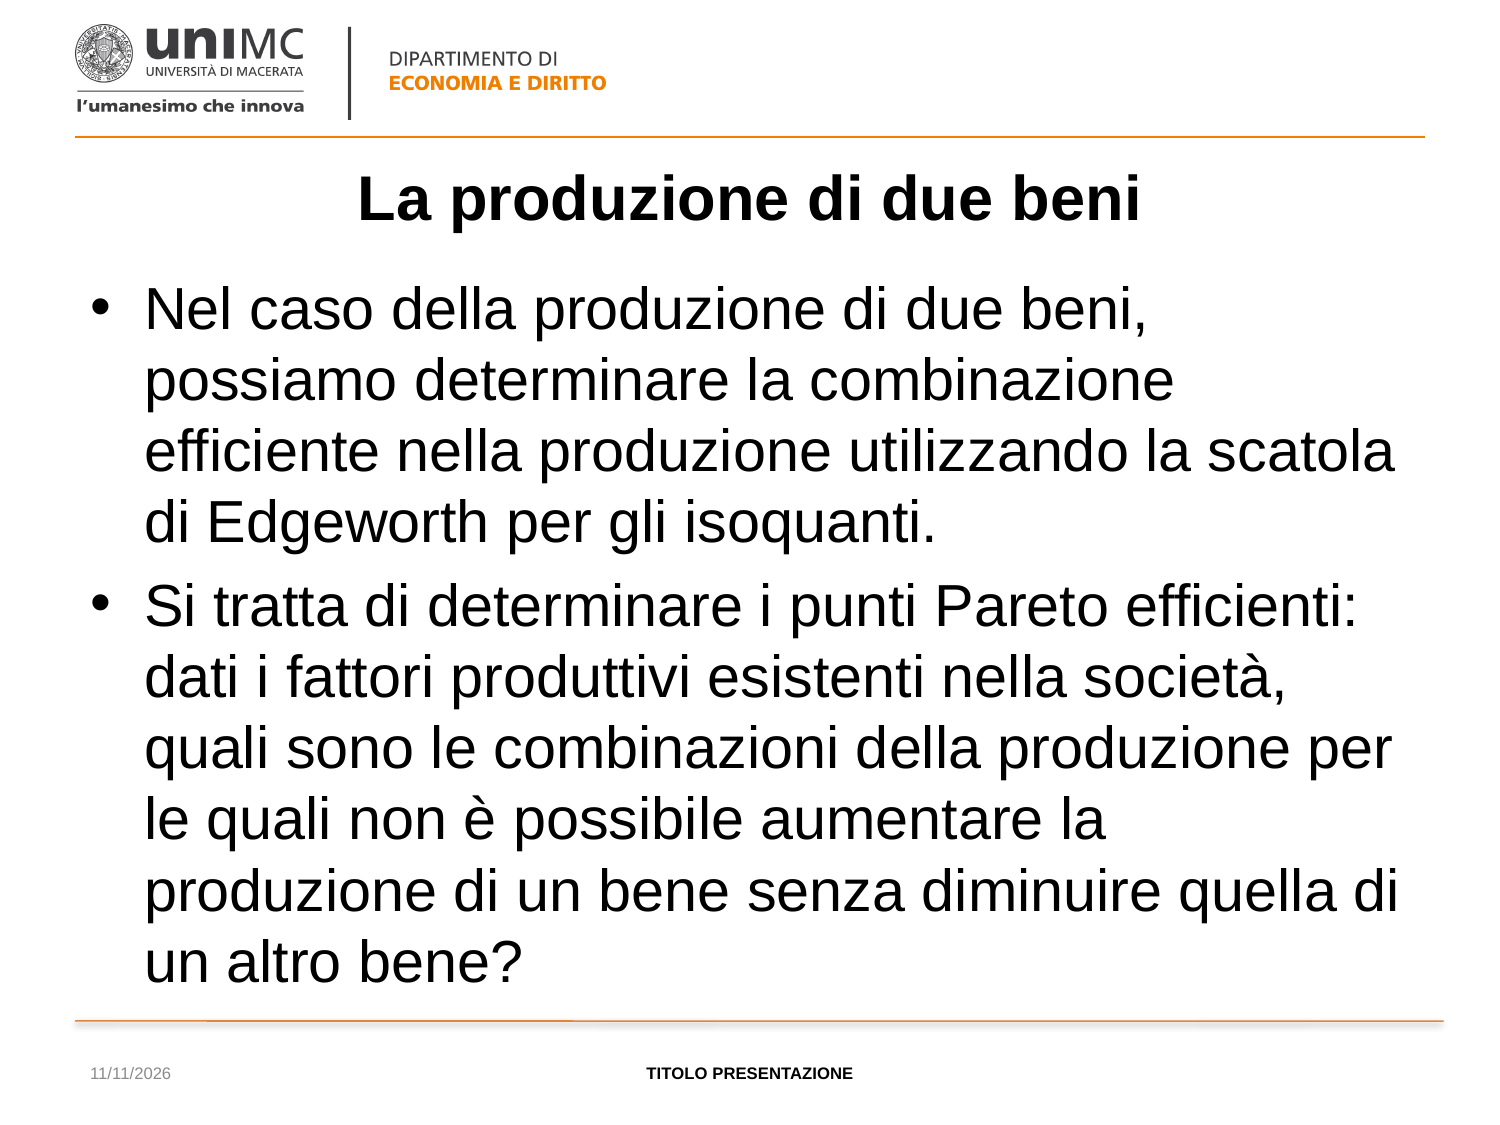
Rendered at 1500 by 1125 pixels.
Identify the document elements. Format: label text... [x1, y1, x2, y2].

footer TITOLO PRESENTAZIONE [512, 1042, 988, 1103]
title La produzione di due beni [75, 149, 1425, 241]
list Nel caso della produzione di due beni, possiamo determinare la combinazione efficiente nella produzione utilizzando la scatola di Edgeworth per gli isoquanti. Si tratta di determinare i punti Pareto efficienti: dati i fattori produttivi esistenti nella società, quali sono le combinazioni della produzione per le quali non è possibile aumentare la produzione di un bene senza diminuire quella di un altro bene? [75, 262, 1425, 1005]
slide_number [75, 1042, 425, 1103]
picture [75, 24, 1425, 138]
